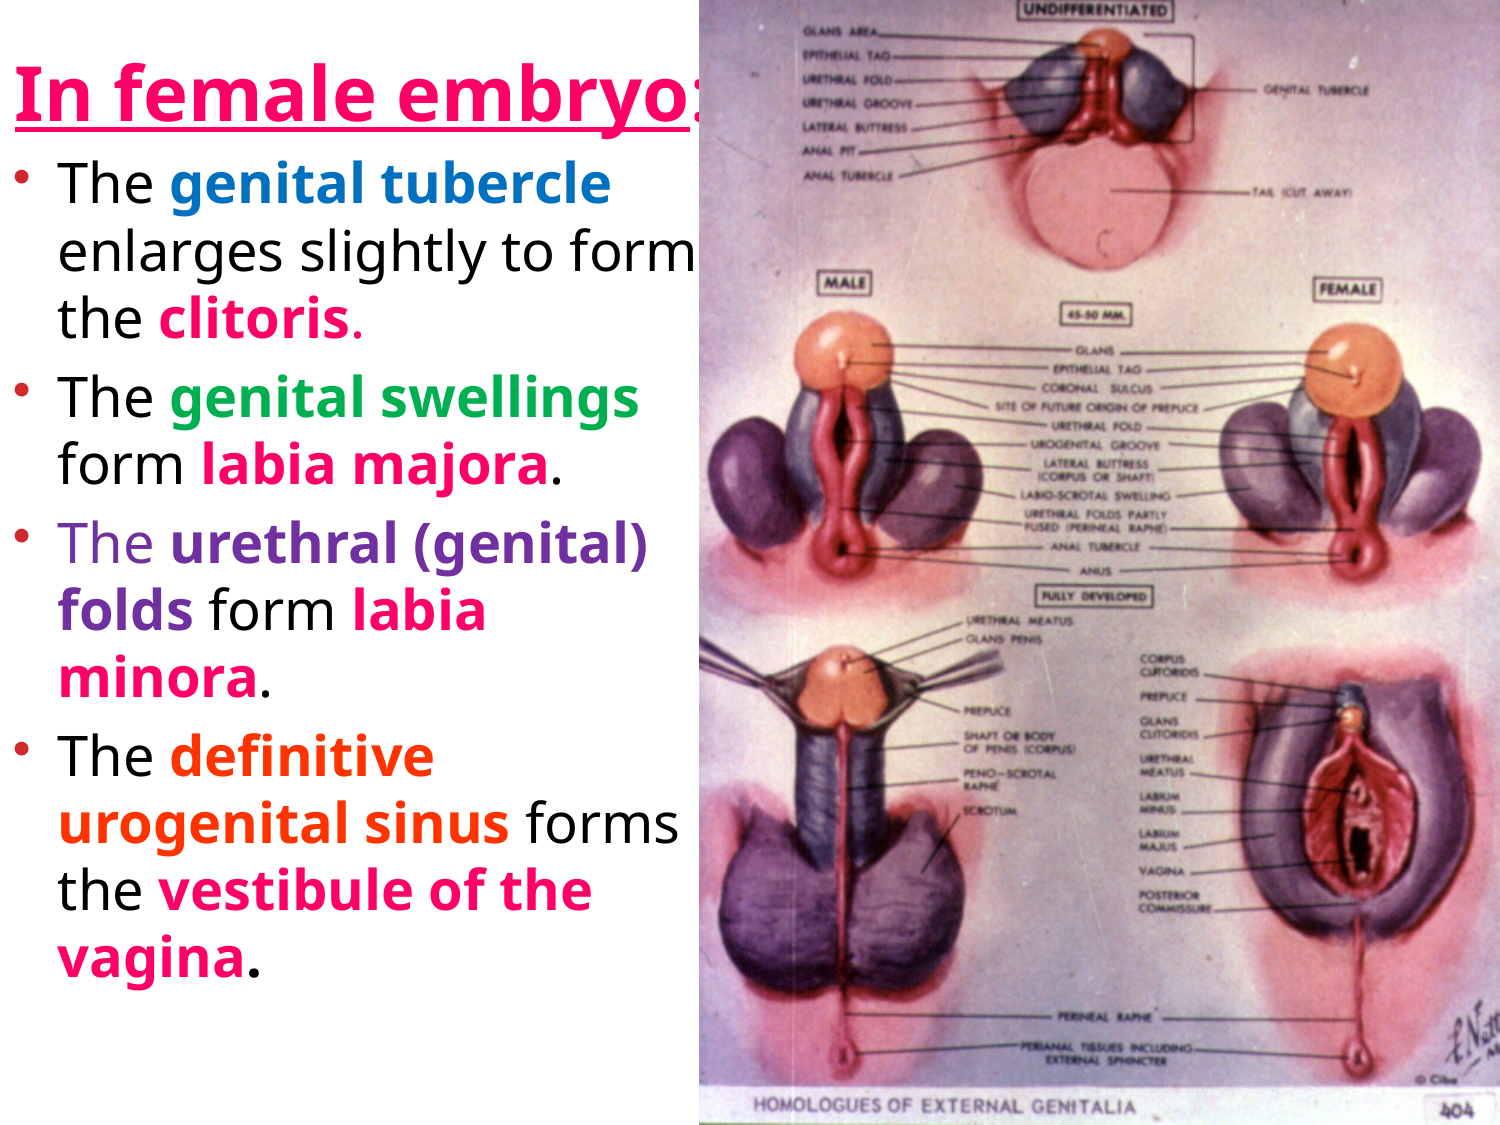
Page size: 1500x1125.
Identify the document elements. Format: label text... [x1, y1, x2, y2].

list In female embryo: The genital tubercle enlarges slightly to form the clitoris. The genital swellings form labia majora. The urethral (genital) folds form labia minora. The definitive urogenital sinus forms the vestibule of the vagina. [0, 37, 693, 1063]
picture [699, 0, 1500, 1125]
